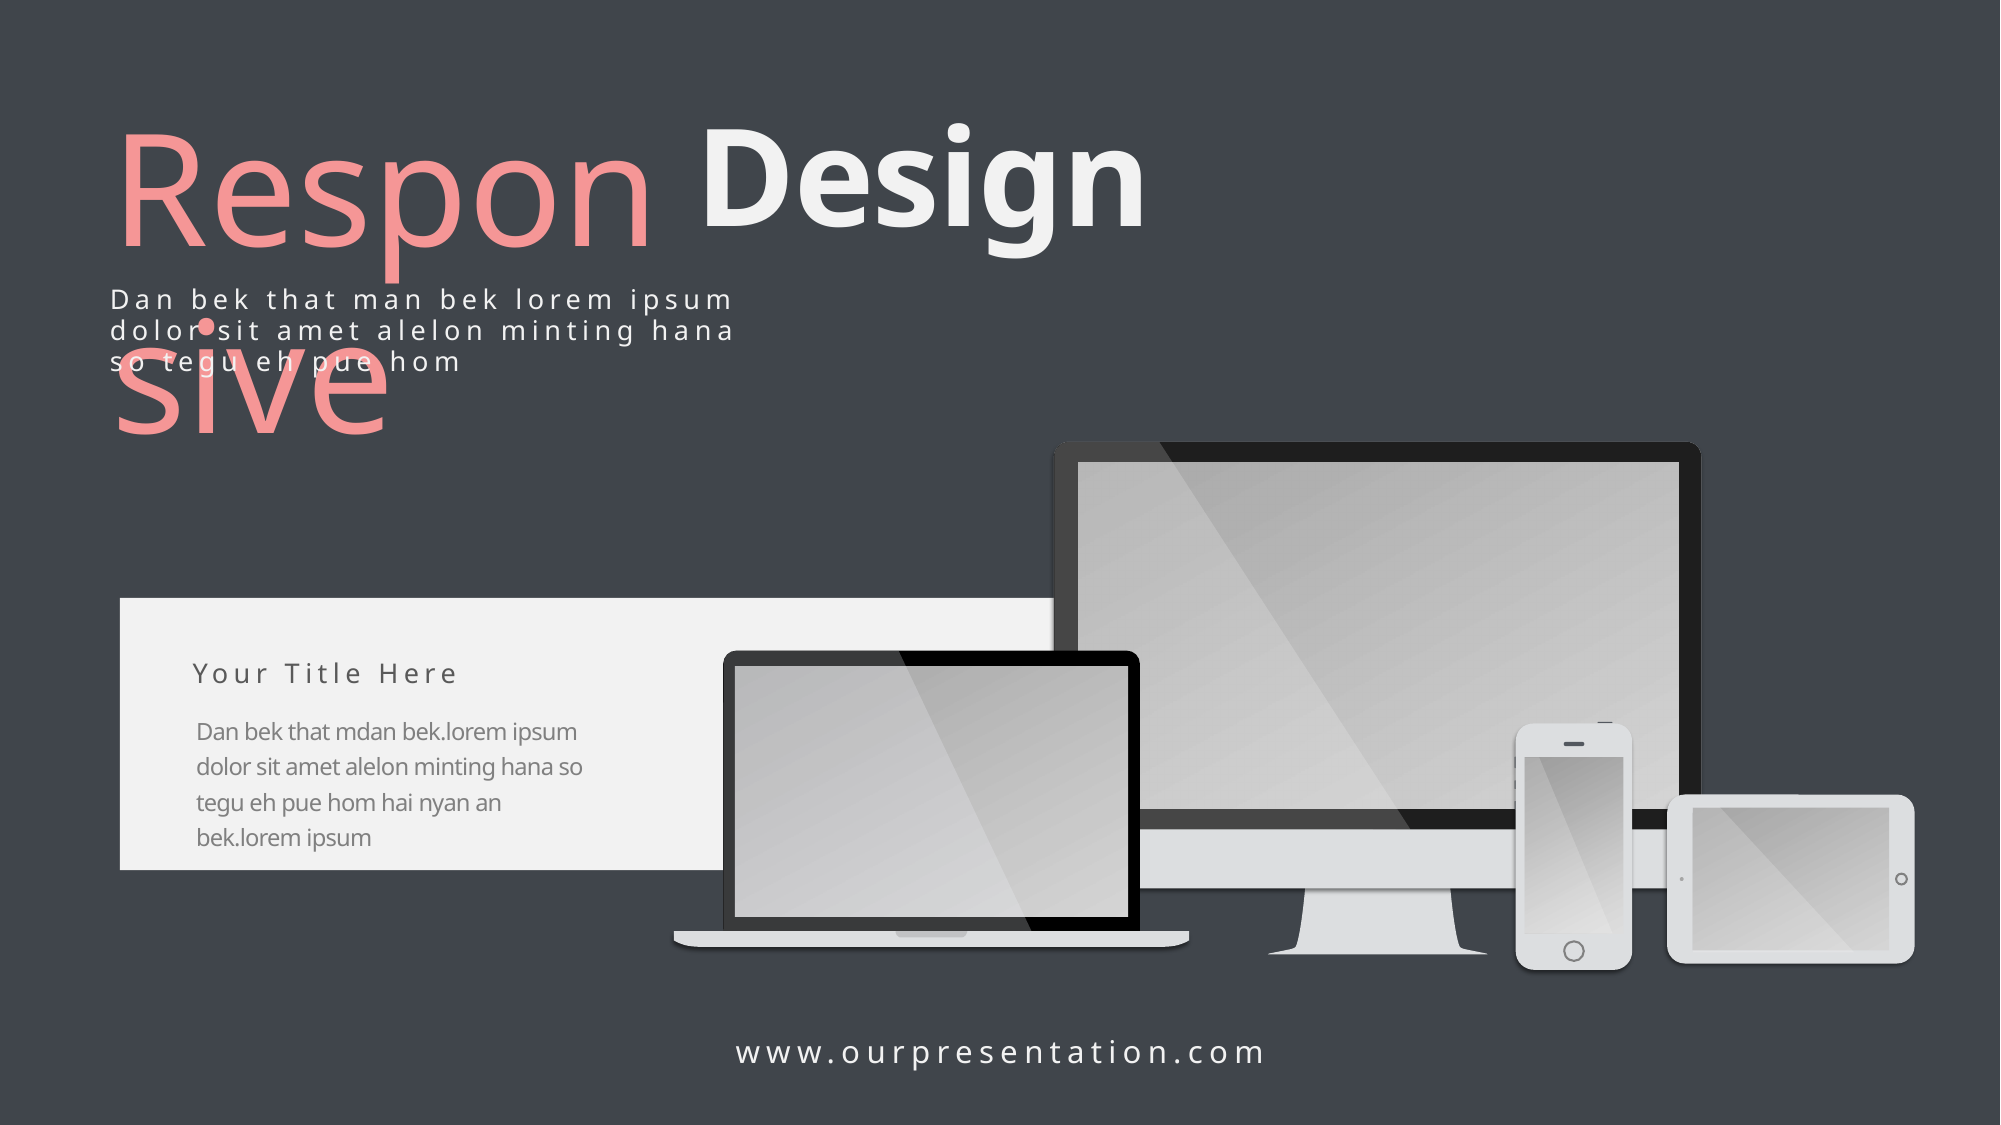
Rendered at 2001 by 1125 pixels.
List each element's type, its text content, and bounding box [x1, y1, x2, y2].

picture [734, 462, 1679, 934]
text_box Design [691, 86, 1691, 258]
text_box Dan bek that mdan bek.lorem ipsum dolor sit amet alelon minting hana so tegu eh pue hom hai nyan an bek.lorem ipsum [181, 702, 627, 859]
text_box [1633, 808, 1667, 955]
text_box www.ourpresentation.com [714, 1027, 1286, 1074]
text_box Dan bek that man bek lorem ipsum dolor sit amet alelon minting hana so tegu eh pue hom [105, 279, 767, 382]
text_box [119, 597, 1050, 871]
text_box Responsive [107, 85, 697, 279]
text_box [1667, 794, 1915, 964]
text_box Your Title Here [188, 652, 494, 693]
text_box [1514, 808, 1633, 970]
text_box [1053, 441, 1702, 794]
picture [1692, 807, 1890, 951]
text_box Responsive [107, 382, 697, 470]
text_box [673, 650, 1189, 947]
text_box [1053, 808, 1514, 955]
